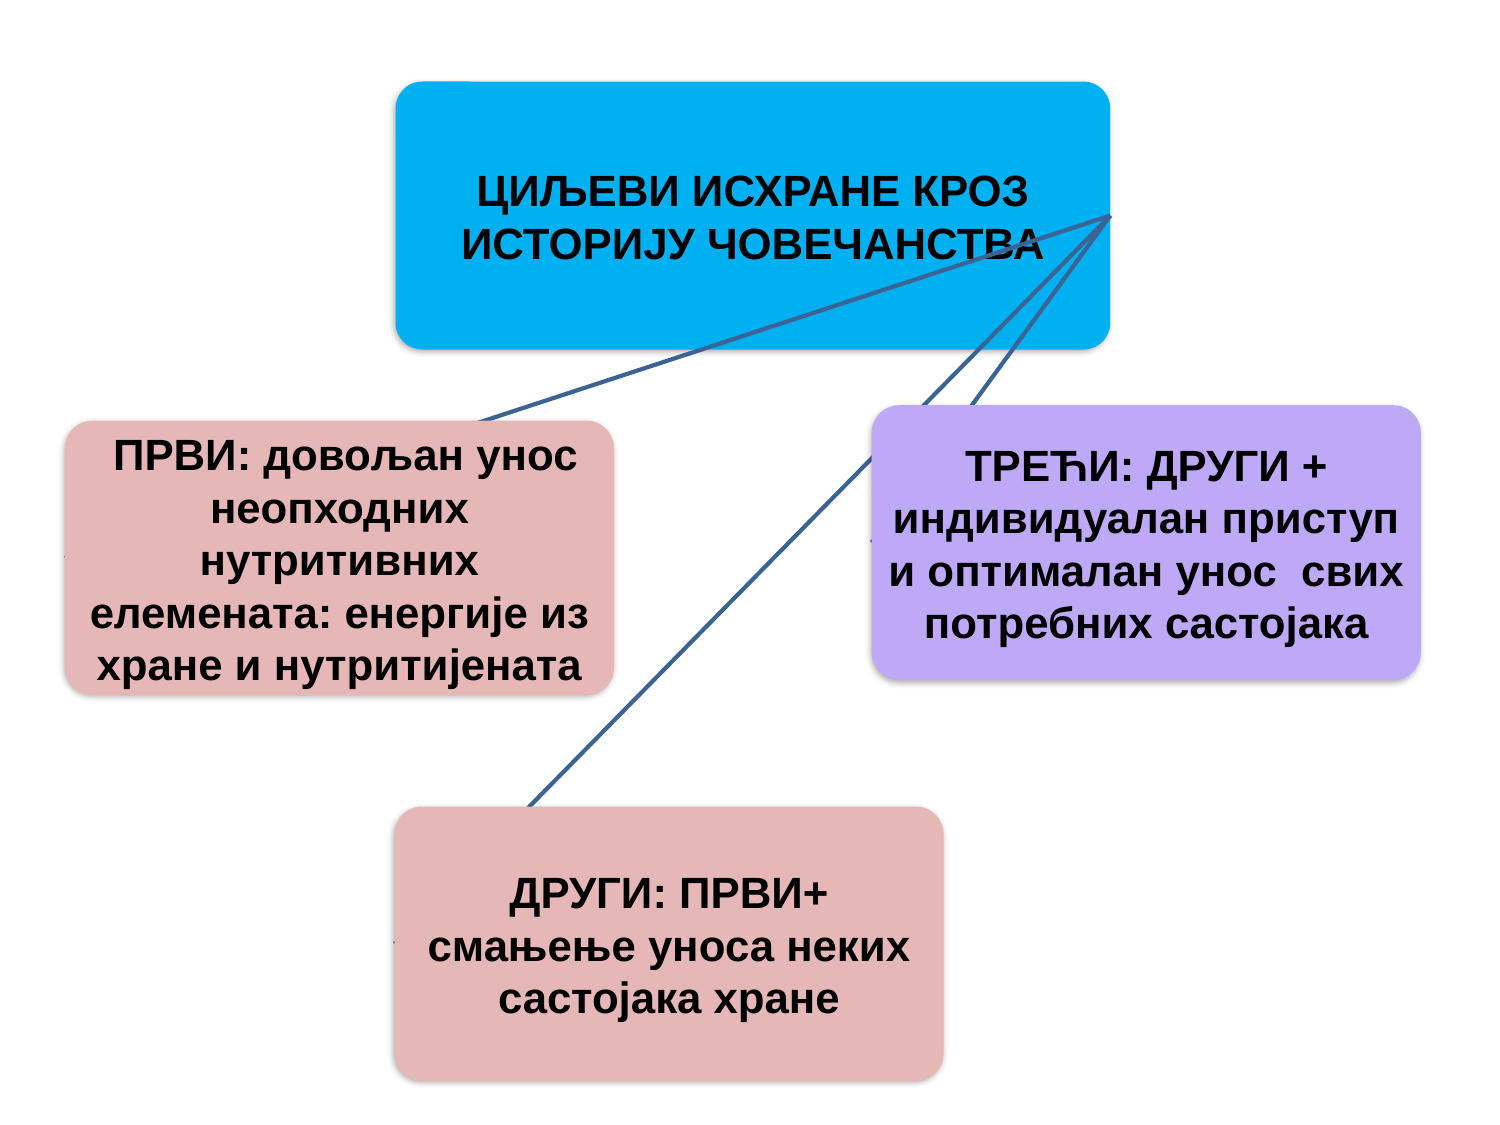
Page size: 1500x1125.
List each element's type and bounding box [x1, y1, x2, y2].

text_box [63, 81, 1422, 1082]
